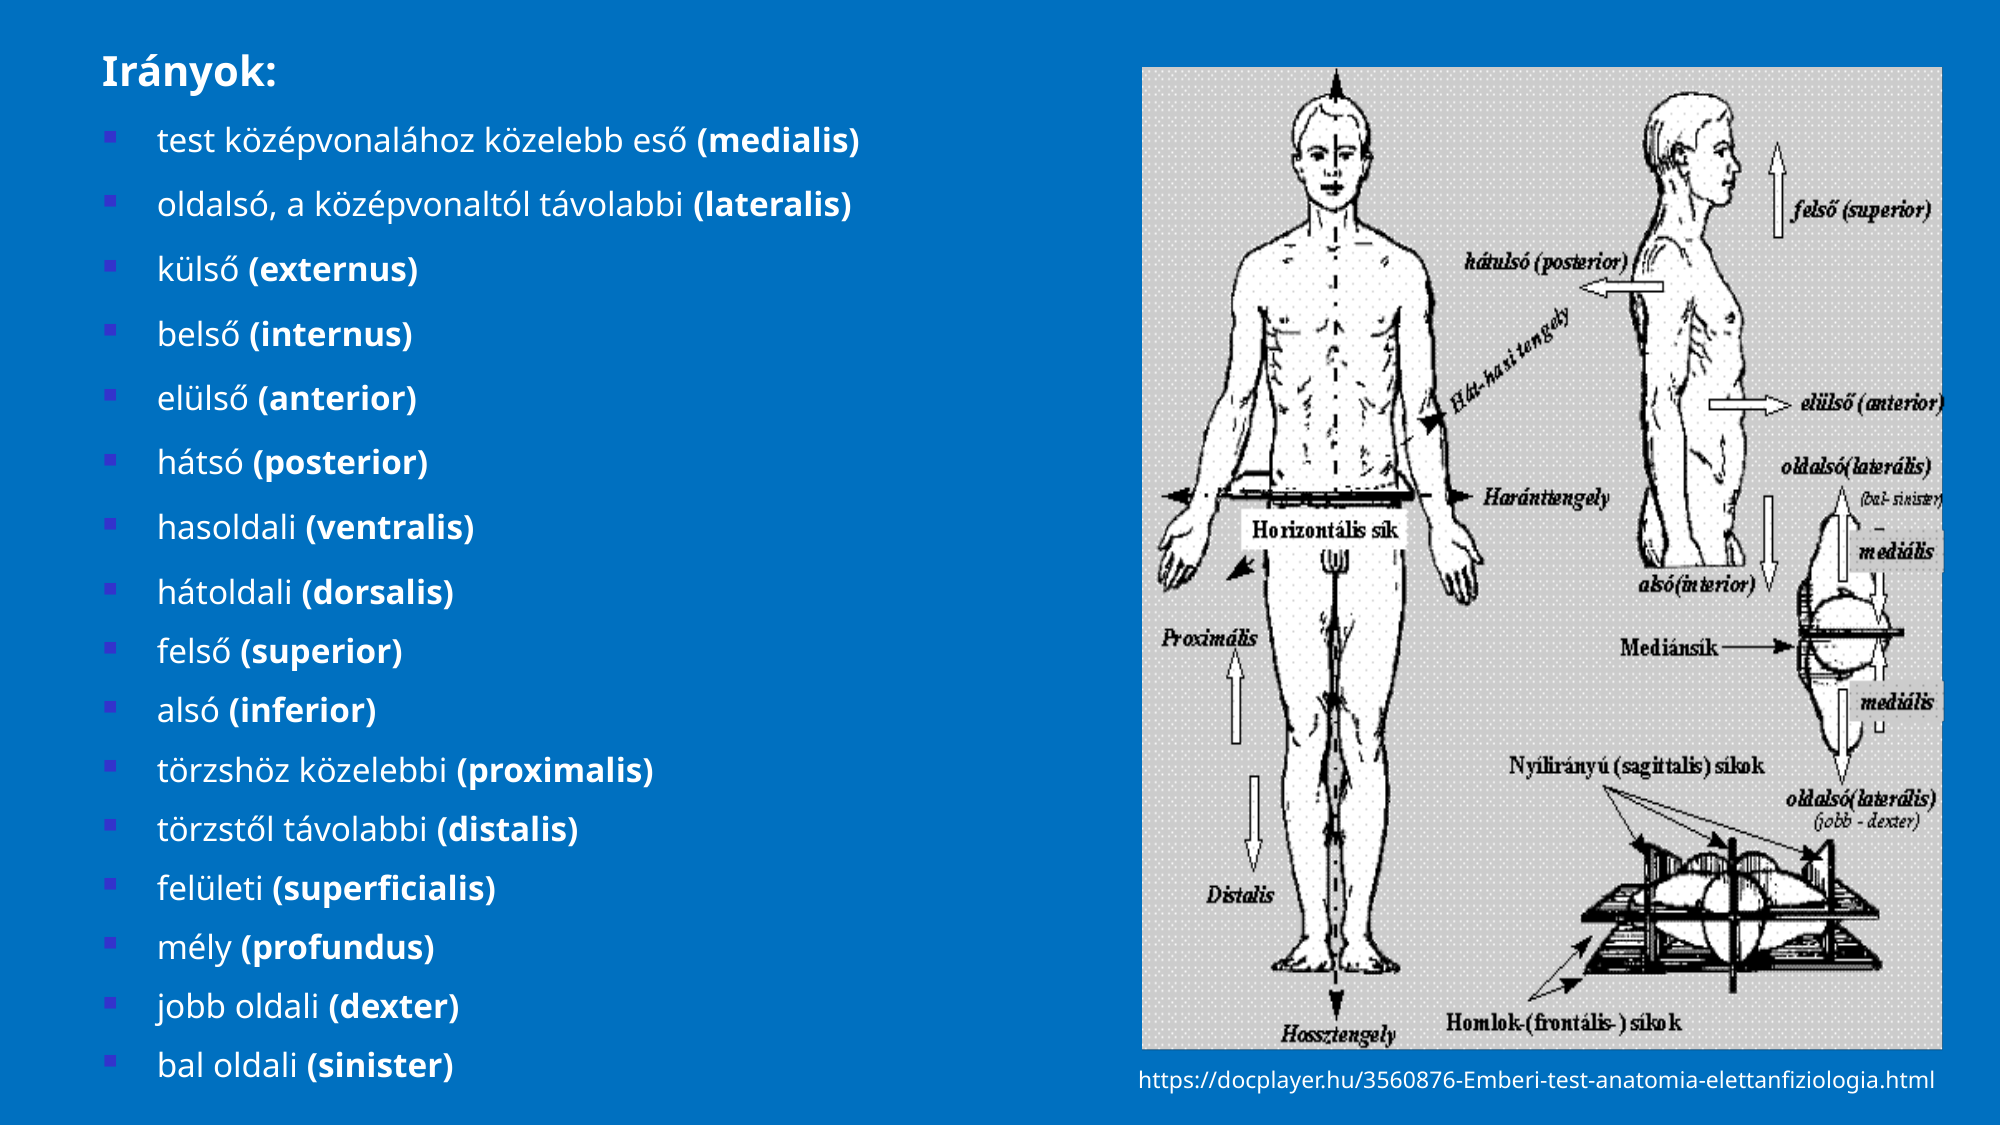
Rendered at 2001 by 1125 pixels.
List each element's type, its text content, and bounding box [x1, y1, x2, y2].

list Irányok: test középvonalához közelebb eső (medialis) oldalsó, a középvonaltól távolabbi (lateralis) külső (externus) belső (internus) elülső (anterior) hátsó (posterior) hasoldali (ventralis) hátoldali (dorsalis) felső (superior) alsó (inferior) törzshöz közelebbi (proximalis) törzstől távolabbi (distalis) felületi (superficialis) mély (profundus) jobb oldali (dexter) bal oldali (sinister) [87, 112, 1488, 1075]
text_box https://docplayer.hu/3560876-Emberi-test-anatomia-elettanfiziologia.html [1123, 1058, 2000, 1101]
picture [1142, 66, 1956, 1056]
